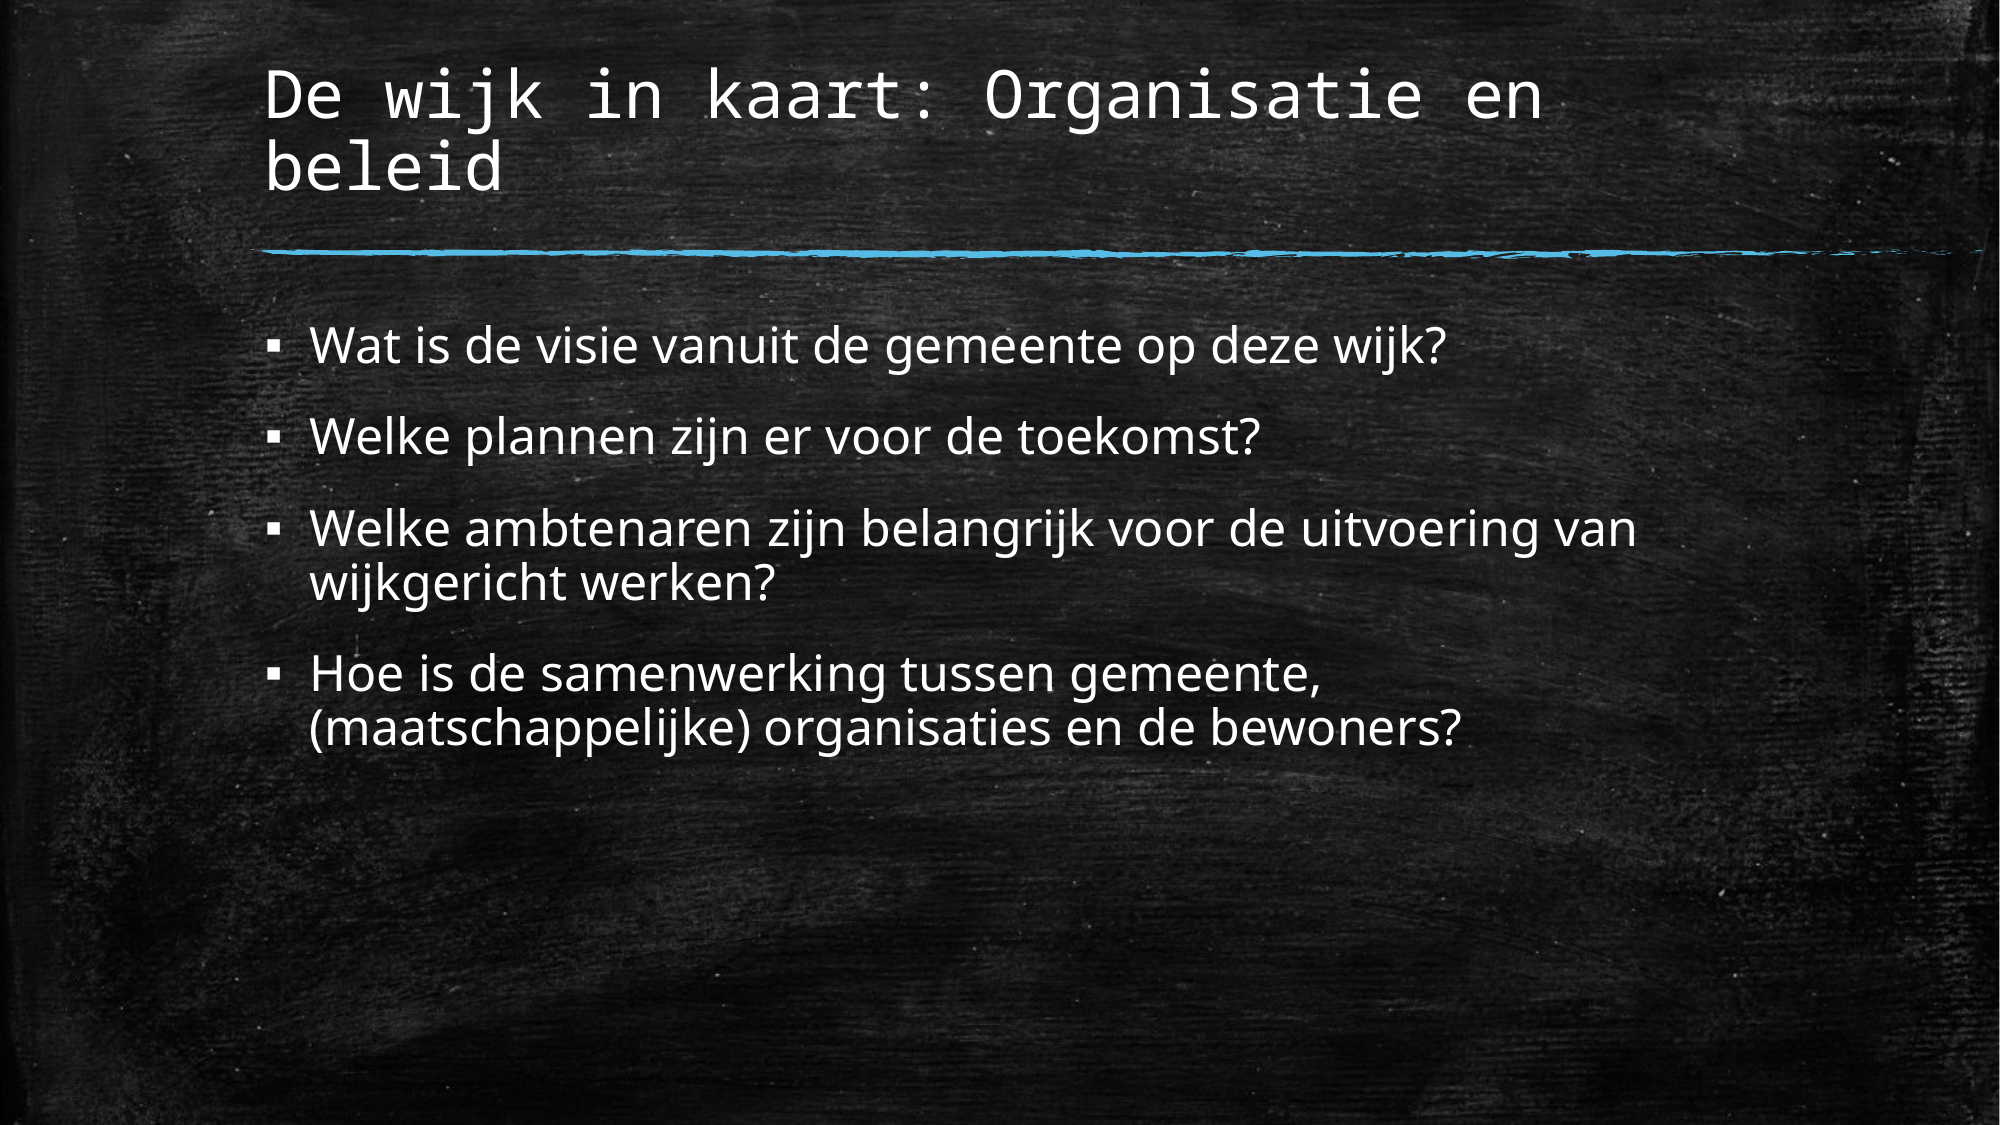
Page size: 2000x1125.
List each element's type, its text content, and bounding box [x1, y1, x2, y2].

list Wat is de visie vanuit de gemeente op deze wijk? Welke plannen zijn er voor de toekomst? Welke ambtenaren zijn belangrijk voor de uitvoering van wijkgericht werken? Hoe is de samenwerking tussen gemeente, (maatschappelijke) organisaties en de bewoners? [249, 312, 1750, 1013]
title De wijk in kaart: Organisatie en beleid [249, 45, 1750, 213]
